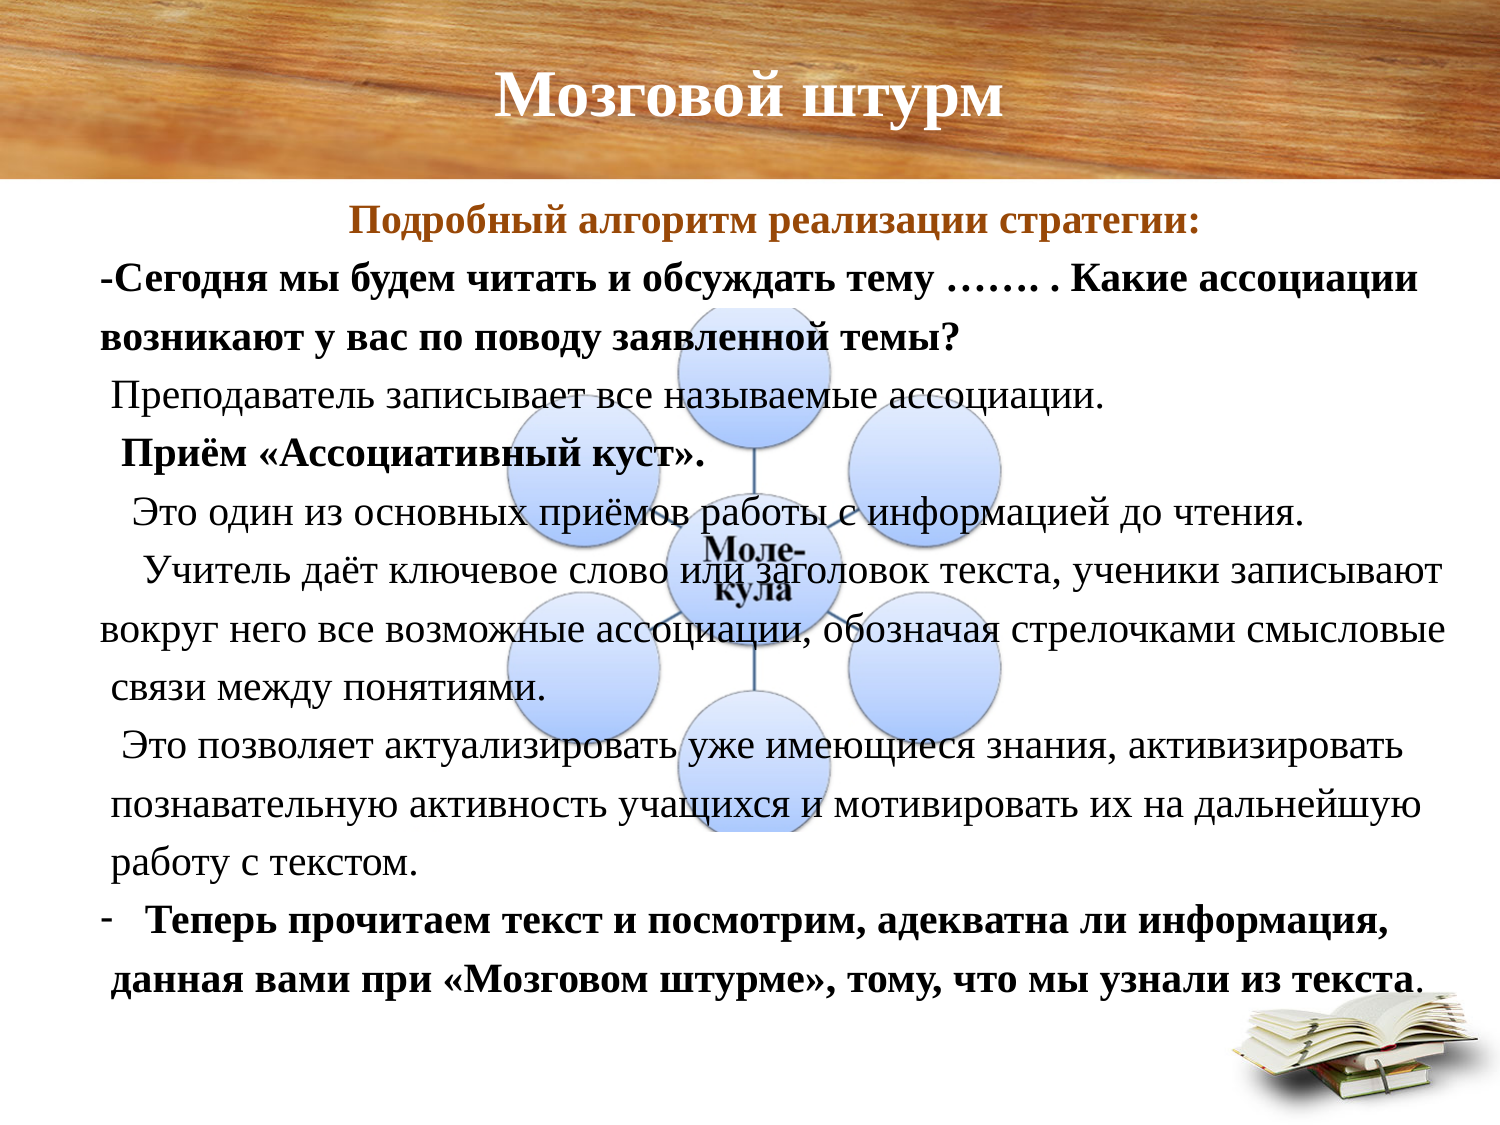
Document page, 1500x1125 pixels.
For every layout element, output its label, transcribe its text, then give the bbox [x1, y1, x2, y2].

picture [0, 0, 1500, 1125]
list Подробный алгоритм реализации стратегии: -Сегодня мы будем читать и обсуждать тему ……. . Какие ассоциации возникают у вас по поводу заявленной темы? Преподаватель записывает все называемые ассоциации. Приём «Ассоциативный куст». Это один из основных приёмов работы с информацией до чтения. Учитель даёт ключевое слово или заголовок текста, ученики записывают вокруг него все возможные ассоциации, обозначая стрелочками смысловые связи между понятиями. Это позволяет актуализировать уже имеющиеся знания, активизировать познавательную активность учащихся и мотивировать их на дальнейшую работу с текстом. Теперь прочитаем текст и посмотрим, адекватна ли информация, данная вами при «Мозговом штурме», тому, что мы узнали из текста. [35, 184, 1465, 915]
text_box Мозговой штурм [479, 42, 1020, 138]
